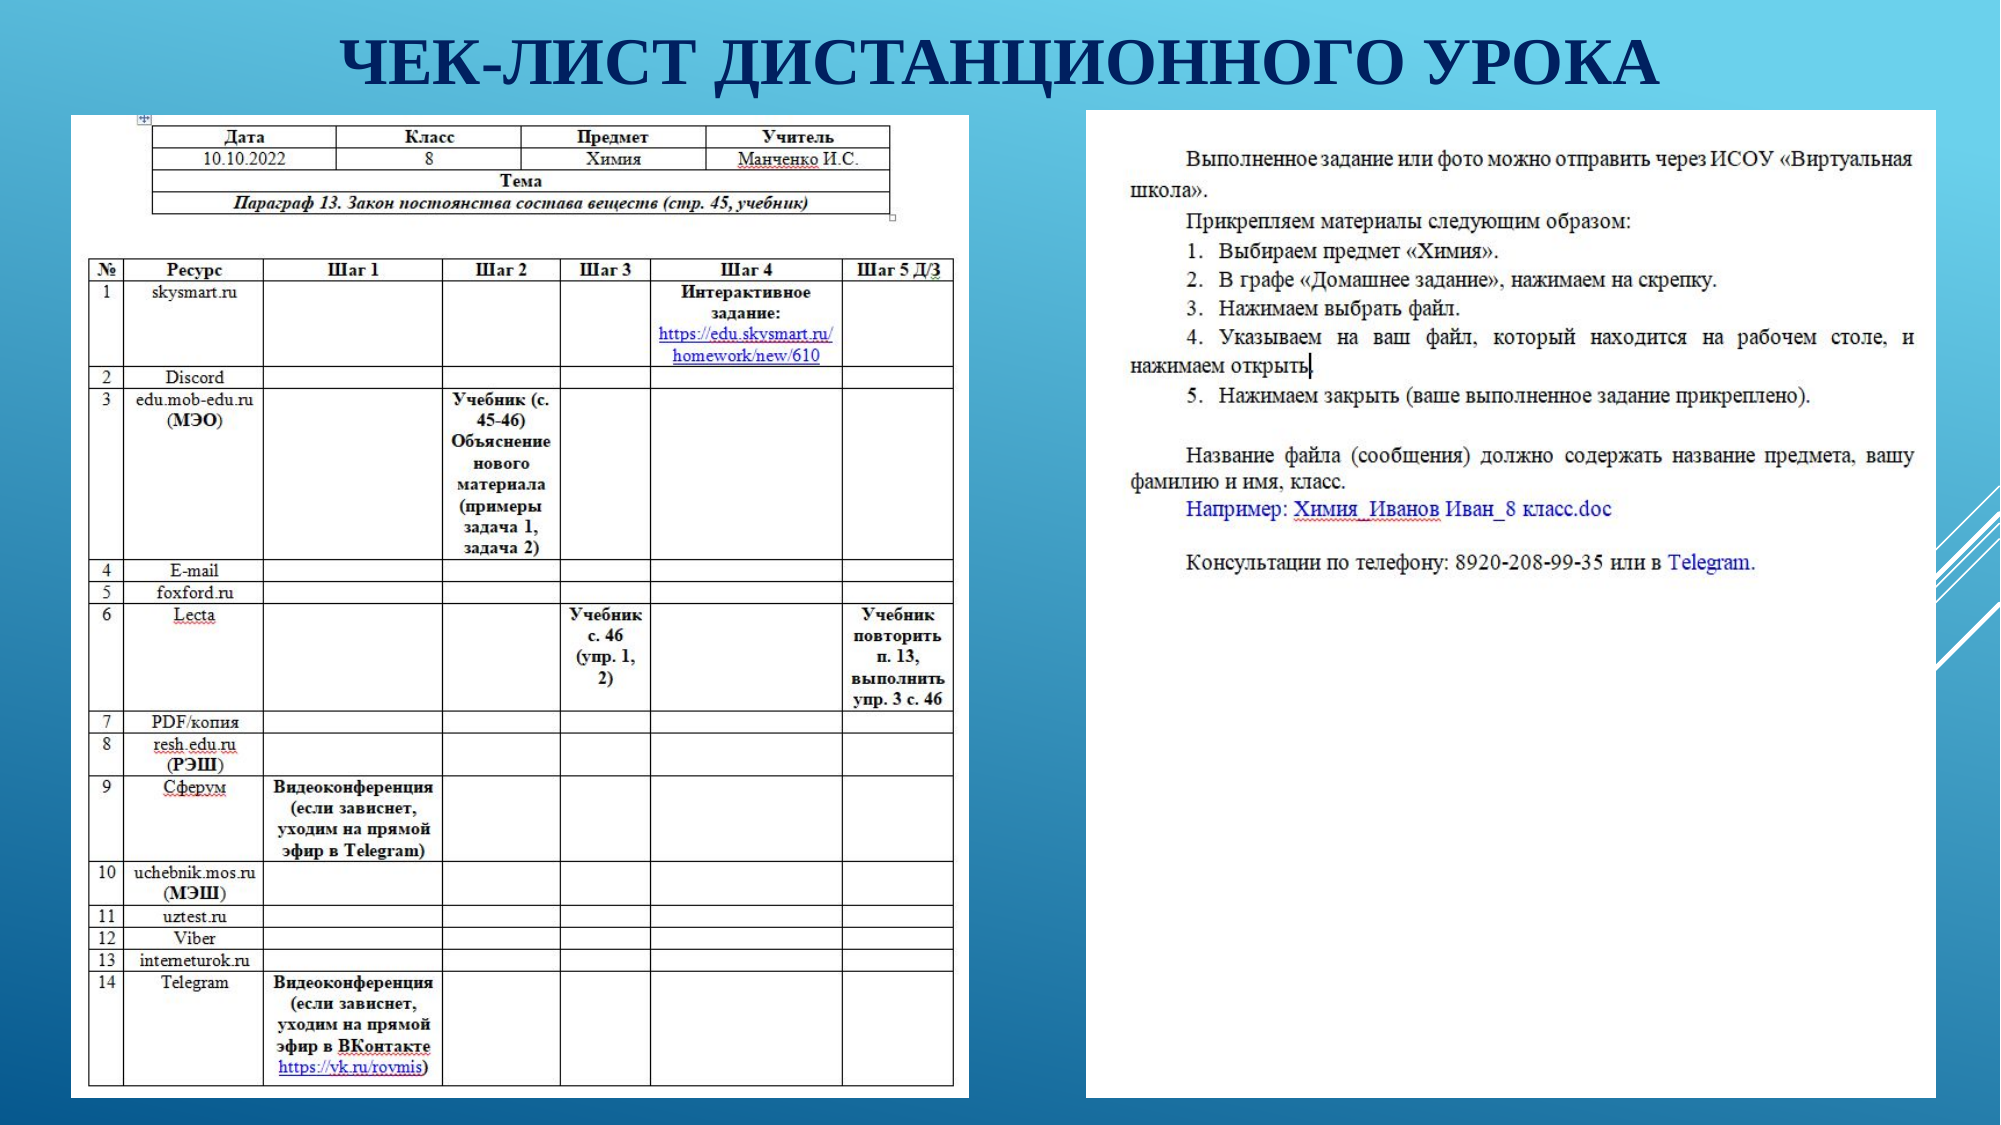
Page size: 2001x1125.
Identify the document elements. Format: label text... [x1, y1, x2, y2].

picture [71, 115, 970, 1098]
title Чек-лист дистанционного урока [184, 0, 1817, 117]
picture [1086, 110, 1936, 1098]
